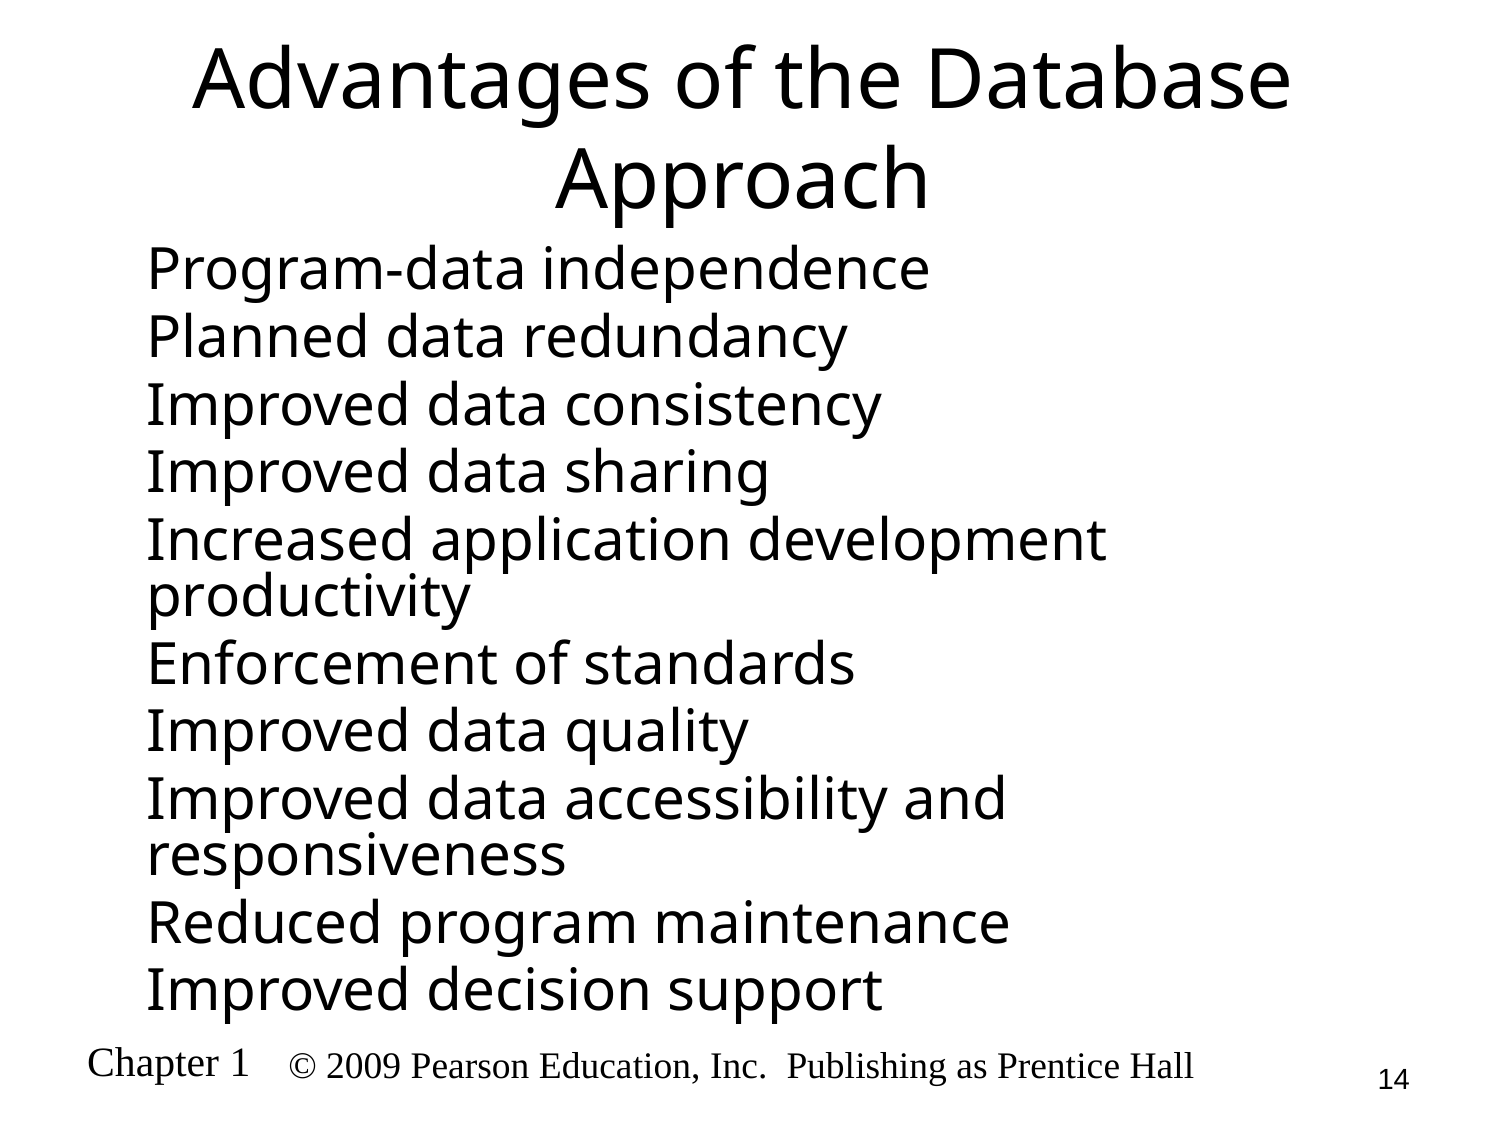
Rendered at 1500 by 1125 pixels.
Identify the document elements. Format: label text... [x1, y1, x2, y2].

title Advantages of the Database Approach [12, 12, 1476, 238]
list Program-data independence Planned data redundancy Improved data consistency Improved data sharing Increased application development productivity Enforcement of standards Improved data quality Improved data accessibility and responsiveness Reduced program maintenance Improved decision support [74, 237, 1426, 988]
slide_number 14 [1074, 1024, 1426, 1103]
